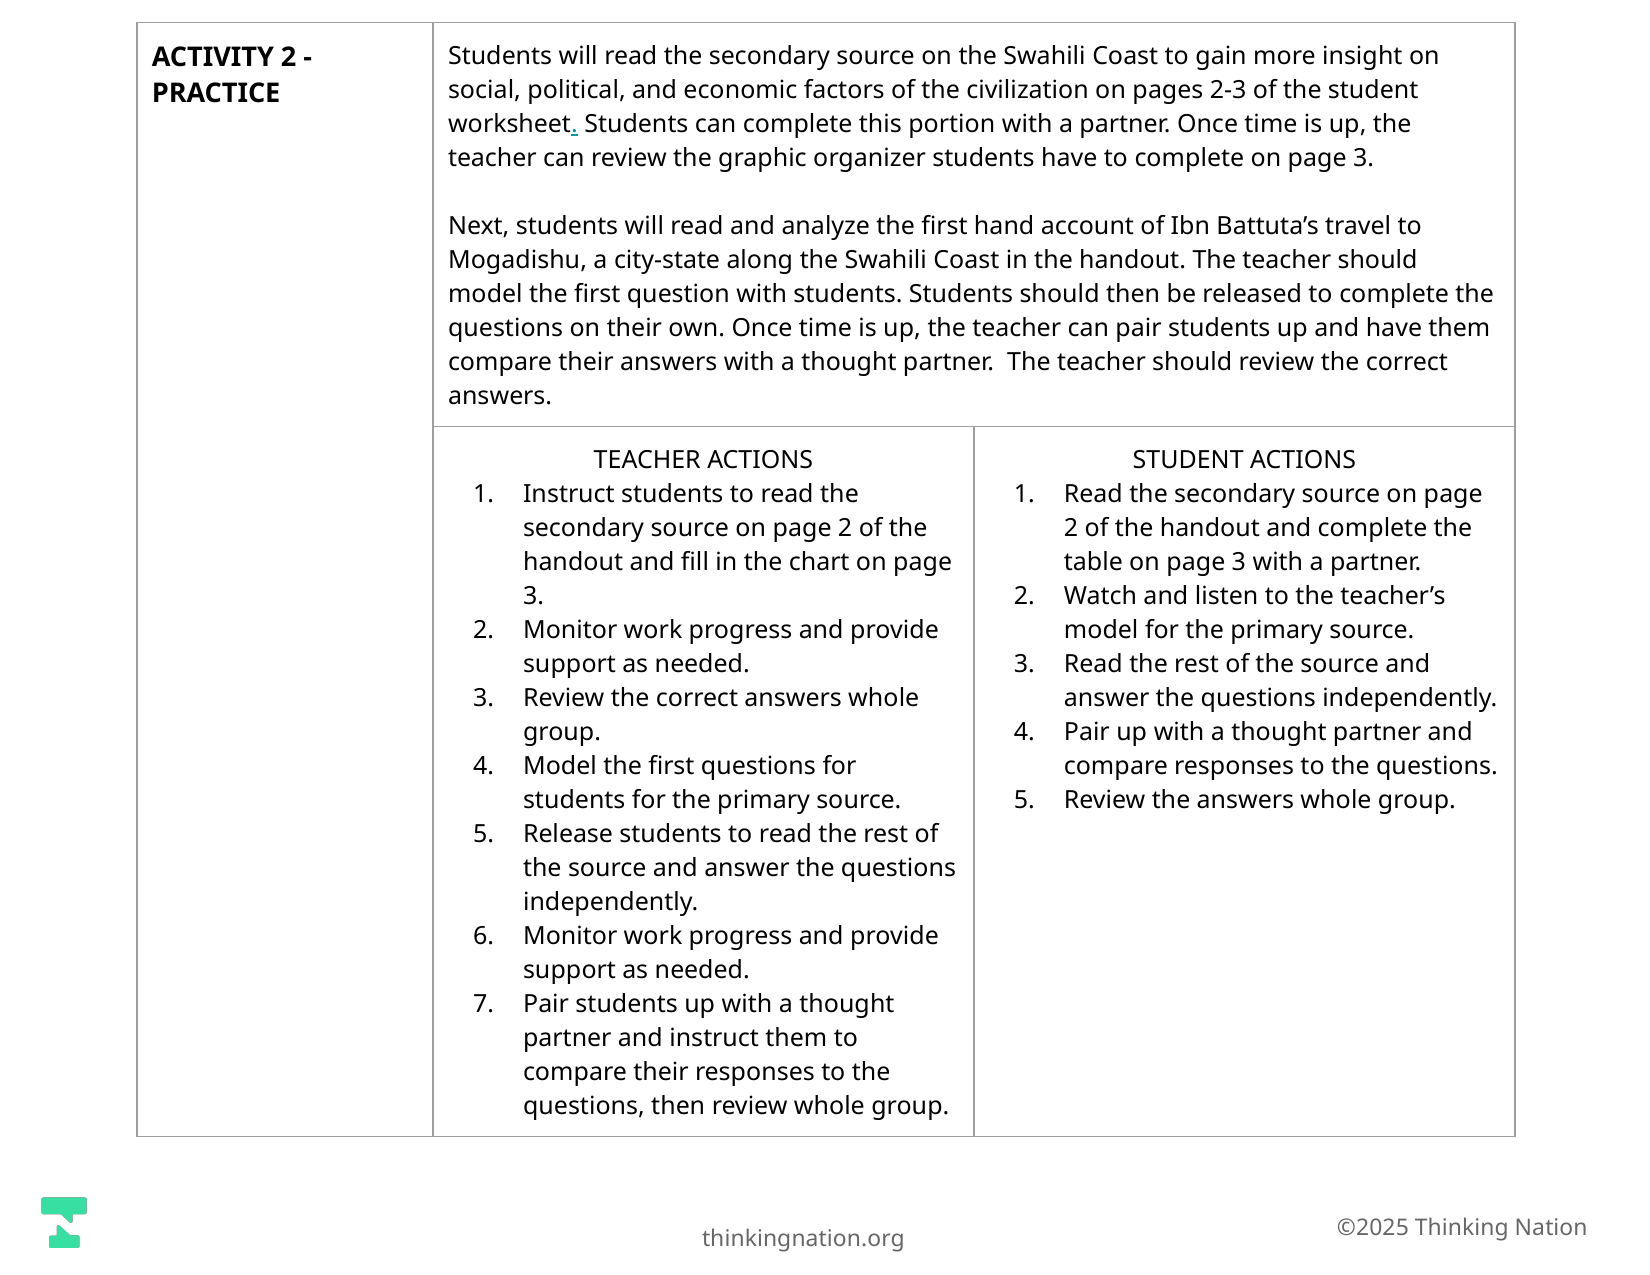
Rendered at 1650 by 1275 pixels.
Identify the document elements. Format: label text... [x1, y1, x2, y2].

text_box thinkingnation.org [652, 1207, 955, 1258]
text_box ©2025 Thinking Nation [1302, 1197, 1605, 1248]
table_header Students will read the secondary source on the Swahili Coast to gain more insight on social, political, and economic factors of the civilization on pages 2-3 of the student worksheet. Students can complete this portion with a partner. Once time is up, the teacher can review the graphic organizer students have to complete on page 3. Next, students will read and analyze the first hand account of Ibn Battuta’s travel to Mogadishu, a city-state along the Swahili Coast in the handout. The teacher should model the first question with students. Students should then be released to complete the questions on their own. Once time is up, the teacher can pair students up and have them compare their answers with a thought partner. The teacher should review the correct answers. [434, 23, 1514, 426]
table_cell STUDENT ACTIONS Read the secondary source on page 2 of the handout and complete the table on page 3 with a partner. Watch and listen to the teacher’s model for the primary source. Read the rest of the source and answer the questions independently. Pair up with a thought partner and compare responses to the questions. Review the answers whole group. [975, 427, 1514, 1136]
table_header ACTIVITY 2 - PRACTICE [138, 23, 432, 1136]
table_cell TEACHER ACTIONS Instruct students to read the secondary source on page 2 of the handout and fill in the chart on page 3. Monitor work progress and provide support as needed. Review the correct answers whole group. Model the first questions for students for the primary source. Release students to read the rest of the source and answer the questions independently. Monitor work progress and provide support as needed. Pair students up with a thought partner and instruct them to compare their responses to the questions, then review whole group. [434, 427, 973, 1136]
picture [28, 1186, 100, 1258]
